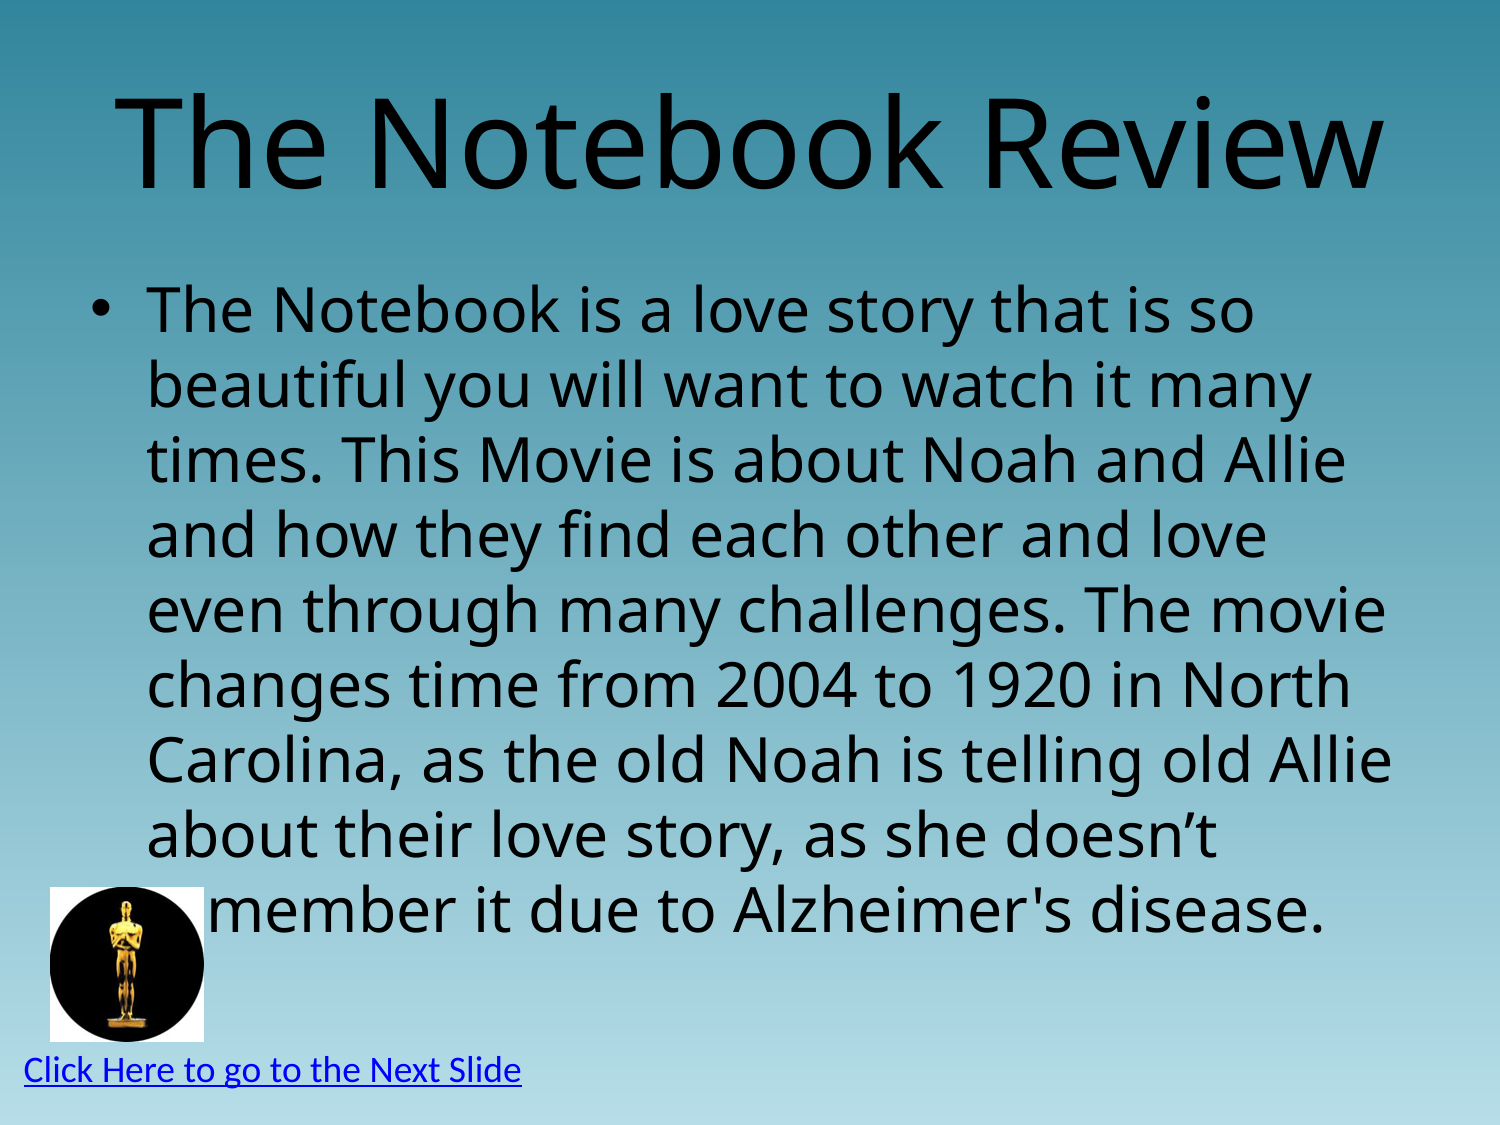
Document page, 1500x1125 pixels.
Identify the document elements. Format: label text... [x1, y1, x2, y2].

picture [49, 887, 205, 1042]
list The Notebook is a love story that is so beautiful you will want to watch it many times. This Movie is about Noah and Allie and how they find each other and love even through many challenges. The movie changes time from 2004 to 1920 in North Carolina, as the old Noah is telling old Allie about their love story, as she doesn’t remember it due to Alzheimer's disease. [75, 262, 1425, 825]
text_box Click Here to go to the Next Slide [8, 1037, 538, 1098]
title The Notebook Review [75, 45, 1425, 233]
